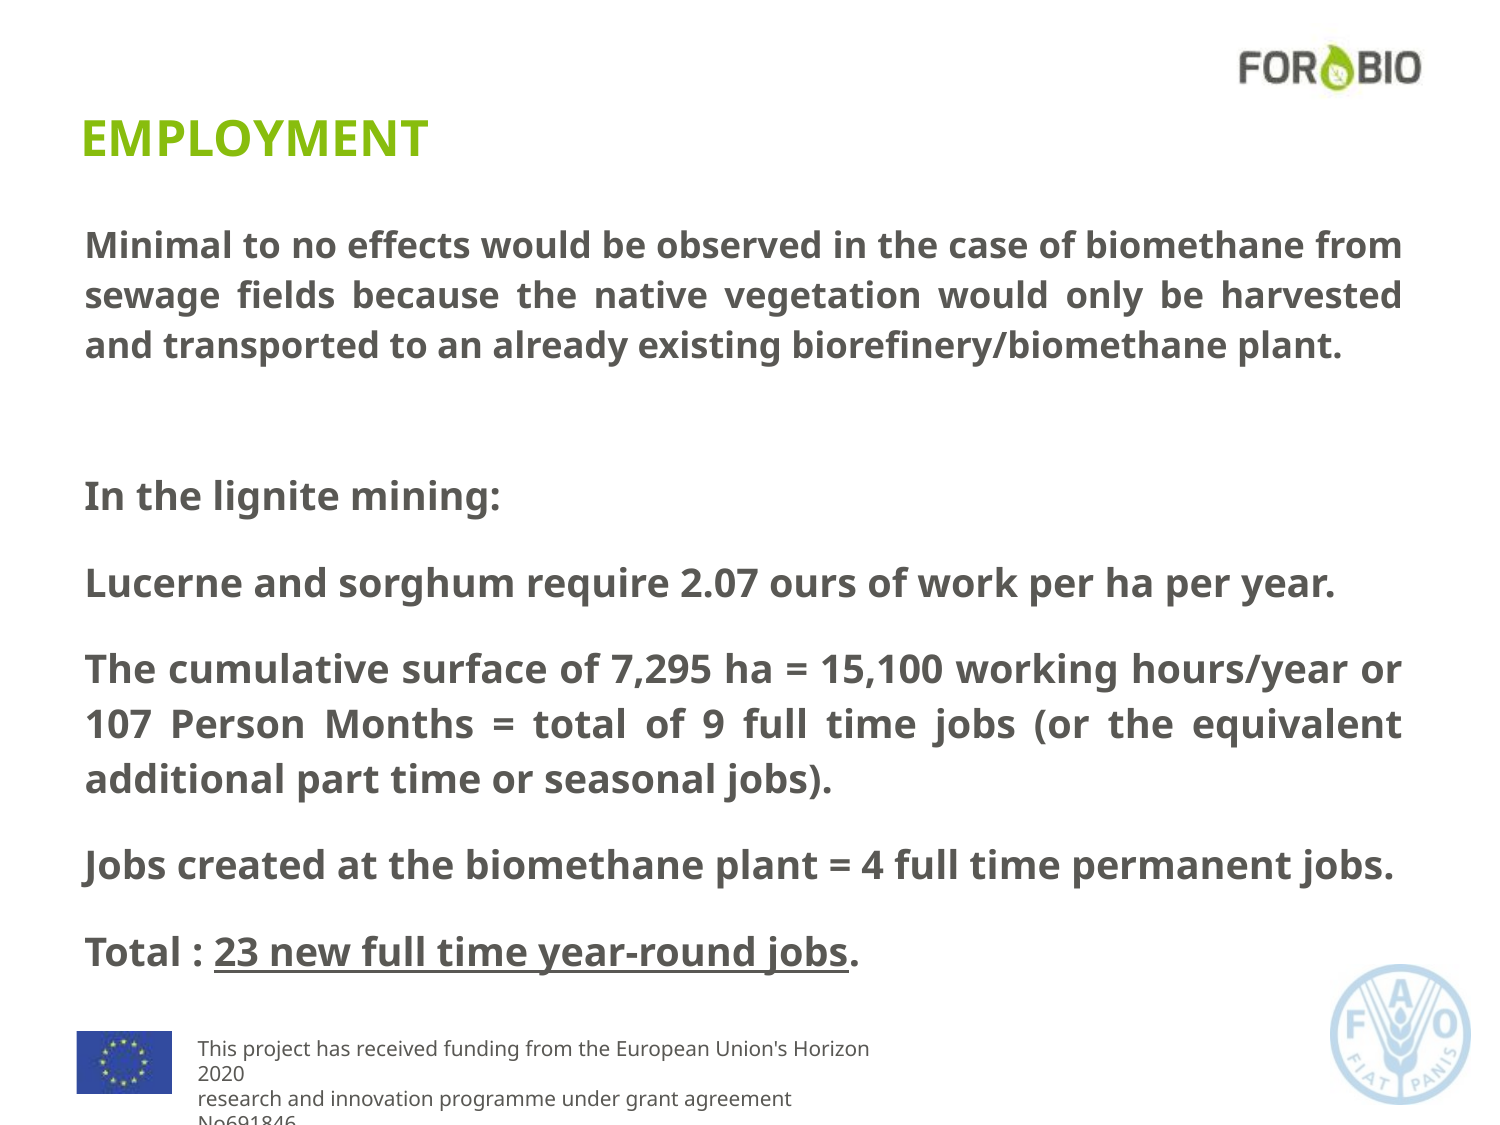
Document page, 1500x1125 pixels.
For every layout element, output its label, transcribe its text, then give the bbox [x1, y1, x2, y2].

picture [1330, 963, 1471, 1105]
text_box Minimal to no effects would be observed in the case of biomethane from sewage fields because the native vegetation would only be harvested and transported to an already existing biorefinery/biomethane plant. [69, 208, 1420, 409]
title EMPLOYMENT [64, 42, 1235, 231]
text_box In the lignite mining: Lucerne and sorghum require 2.07 ours of work per ha per year. The cumulative surface of 7,295 ha = 15,100 working hours/year or 107 Person Months = total of 9 full time jobs (or the equivalent additional part time or seasonal jobs). Jobs created at the biomethane plant = 4 full time permanent jobs. Total : 23 new full time year-round jobs. [69, 456, 1420, 939]
picture [76, 1031, 172, 1094]
picture [1187, 23, 1473, 114]
